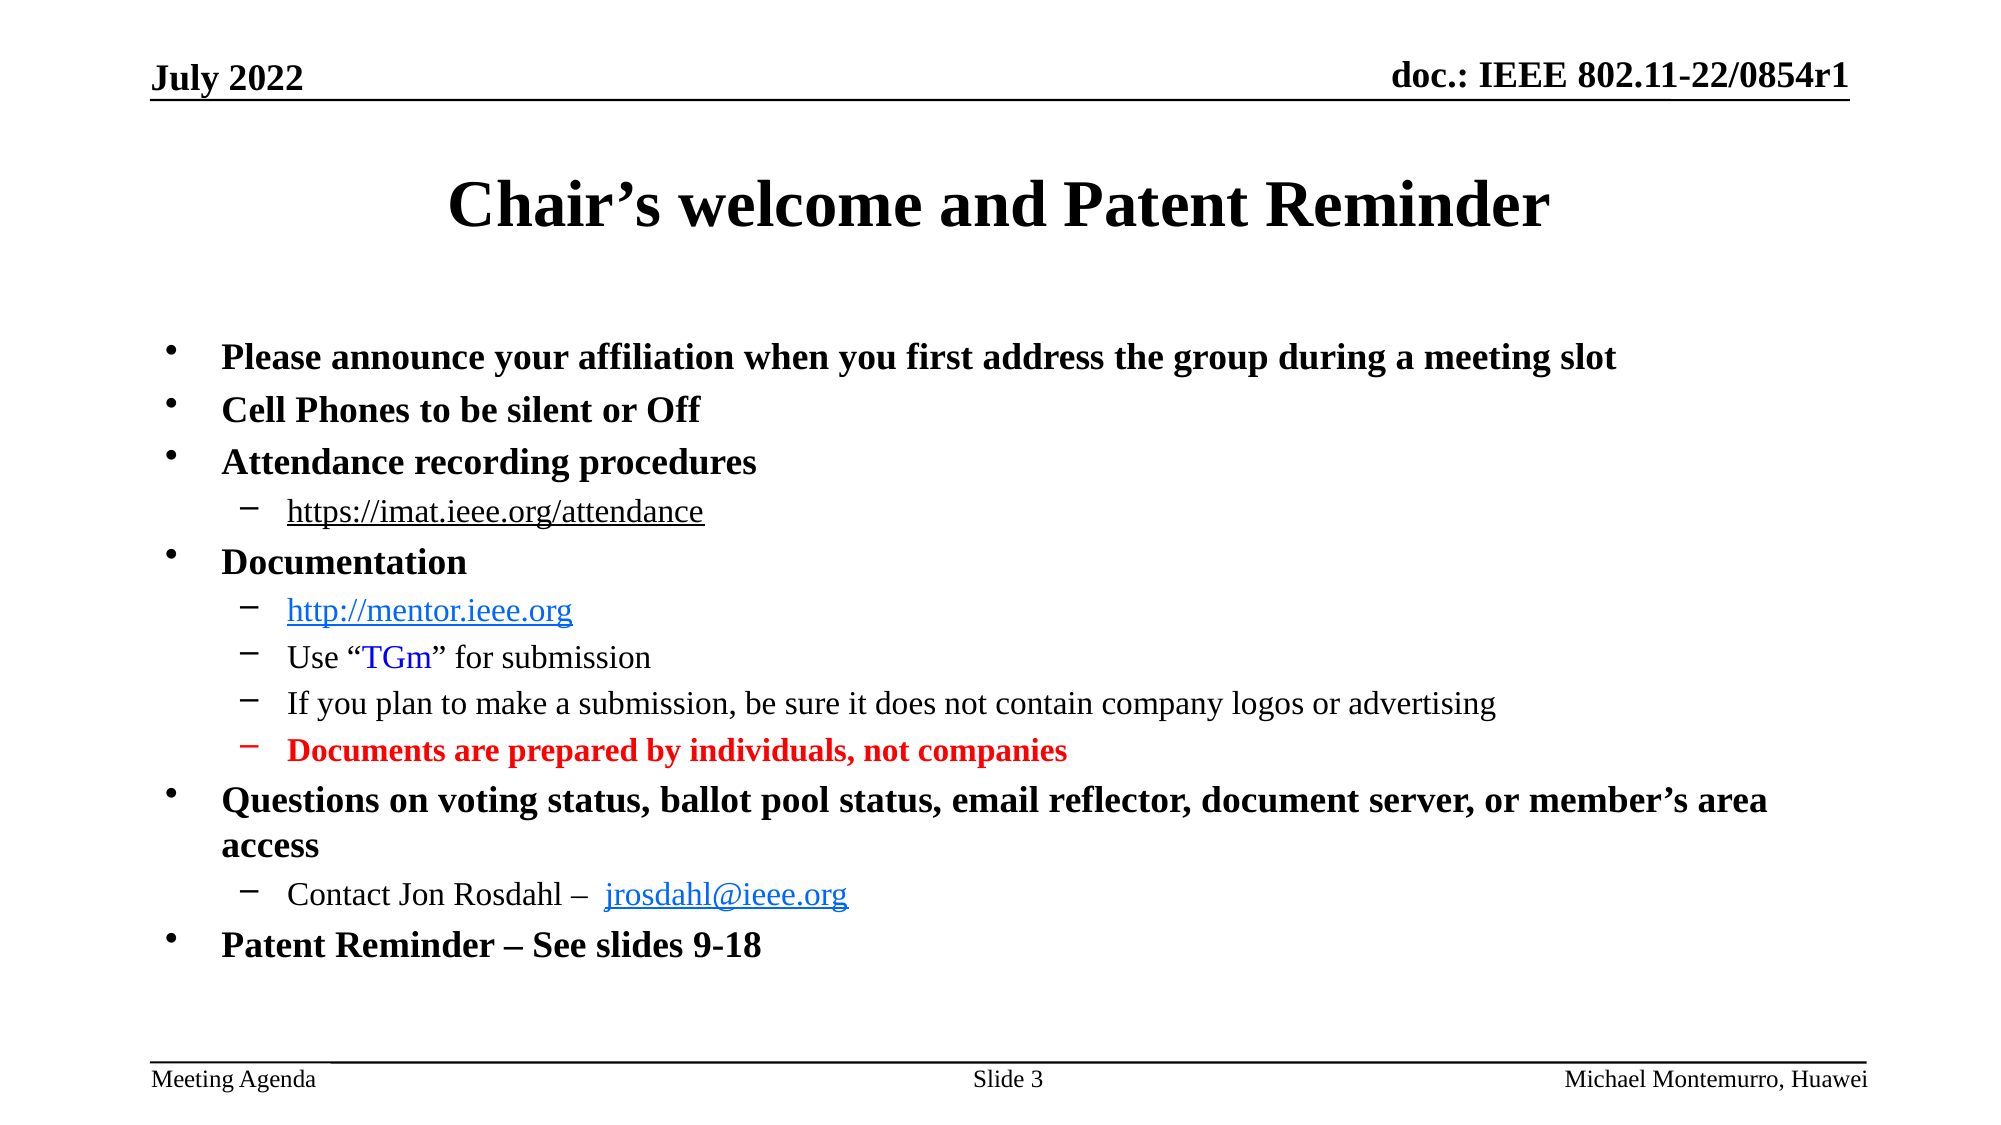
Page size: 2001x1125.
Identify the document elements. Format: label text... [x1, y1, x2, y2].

slide_number Slide 3 [964, 1061, 1053, 1093]
list Please announce your affiliation when you first address the group during a meeting slot Cell Phones to be silent or Off Attendance recording procedures https://imat.ieee.org/attendance Documentation http://mentor.ieee.org Use “TGm” for submission If you plan to make a submission, be sure it does not contain company logos or advertising Documents are prepared by individuals, not companies Questions on voting status, ballot pool status, email reflector, document server, or member’s area access Contact Jon Rosdahl – jrosdahl@ieee.org Patent Reminder – See slides 9-18 [150, 324, 1850, 1000]
title Chair’s welcome and Patent Reminder [150, 112, 1850, 288]
footer Michael Montemurro, Huawei [1266, 1061, 1869, 1093]
